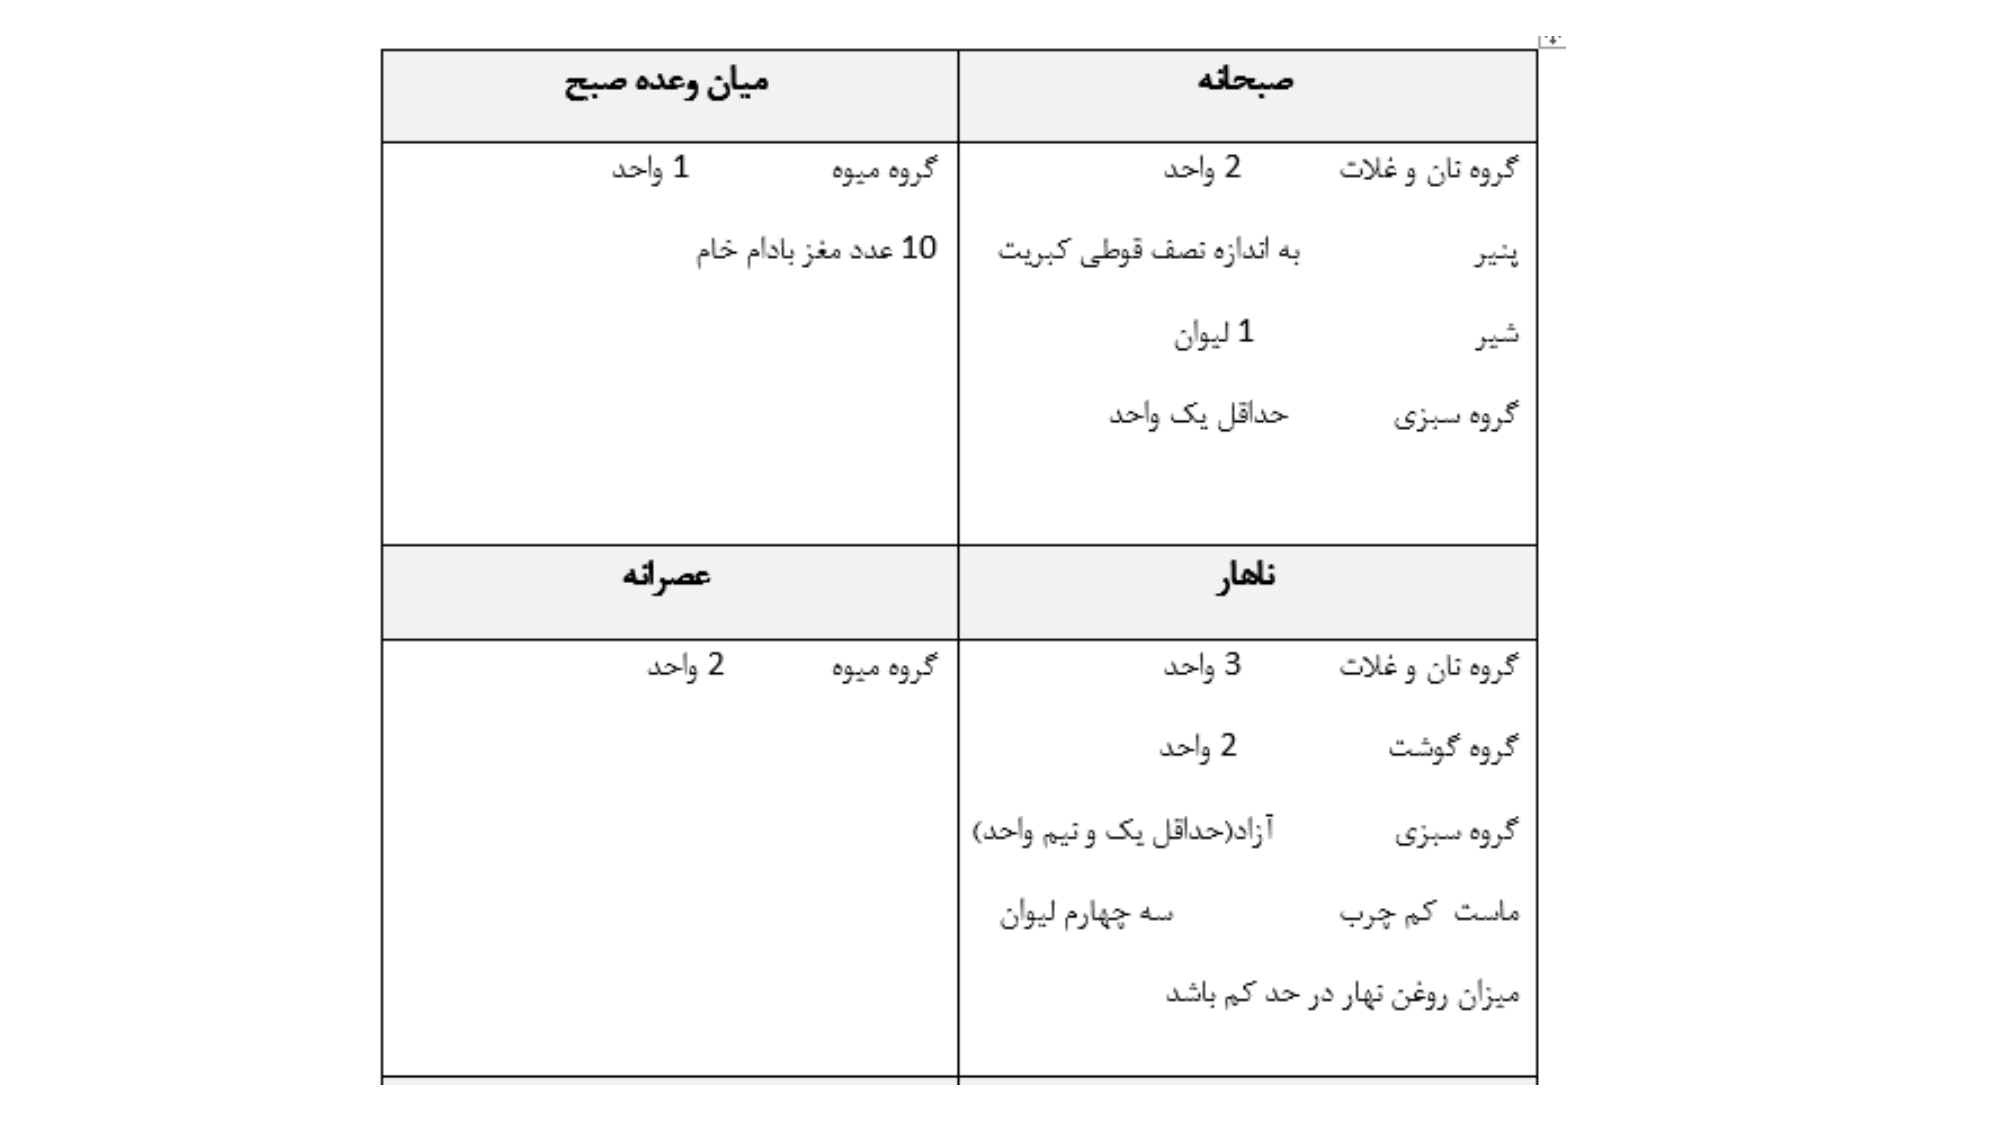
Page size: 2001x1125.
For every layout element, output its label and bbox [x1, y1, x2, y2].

picture [368, 36, 1566, 1085]
